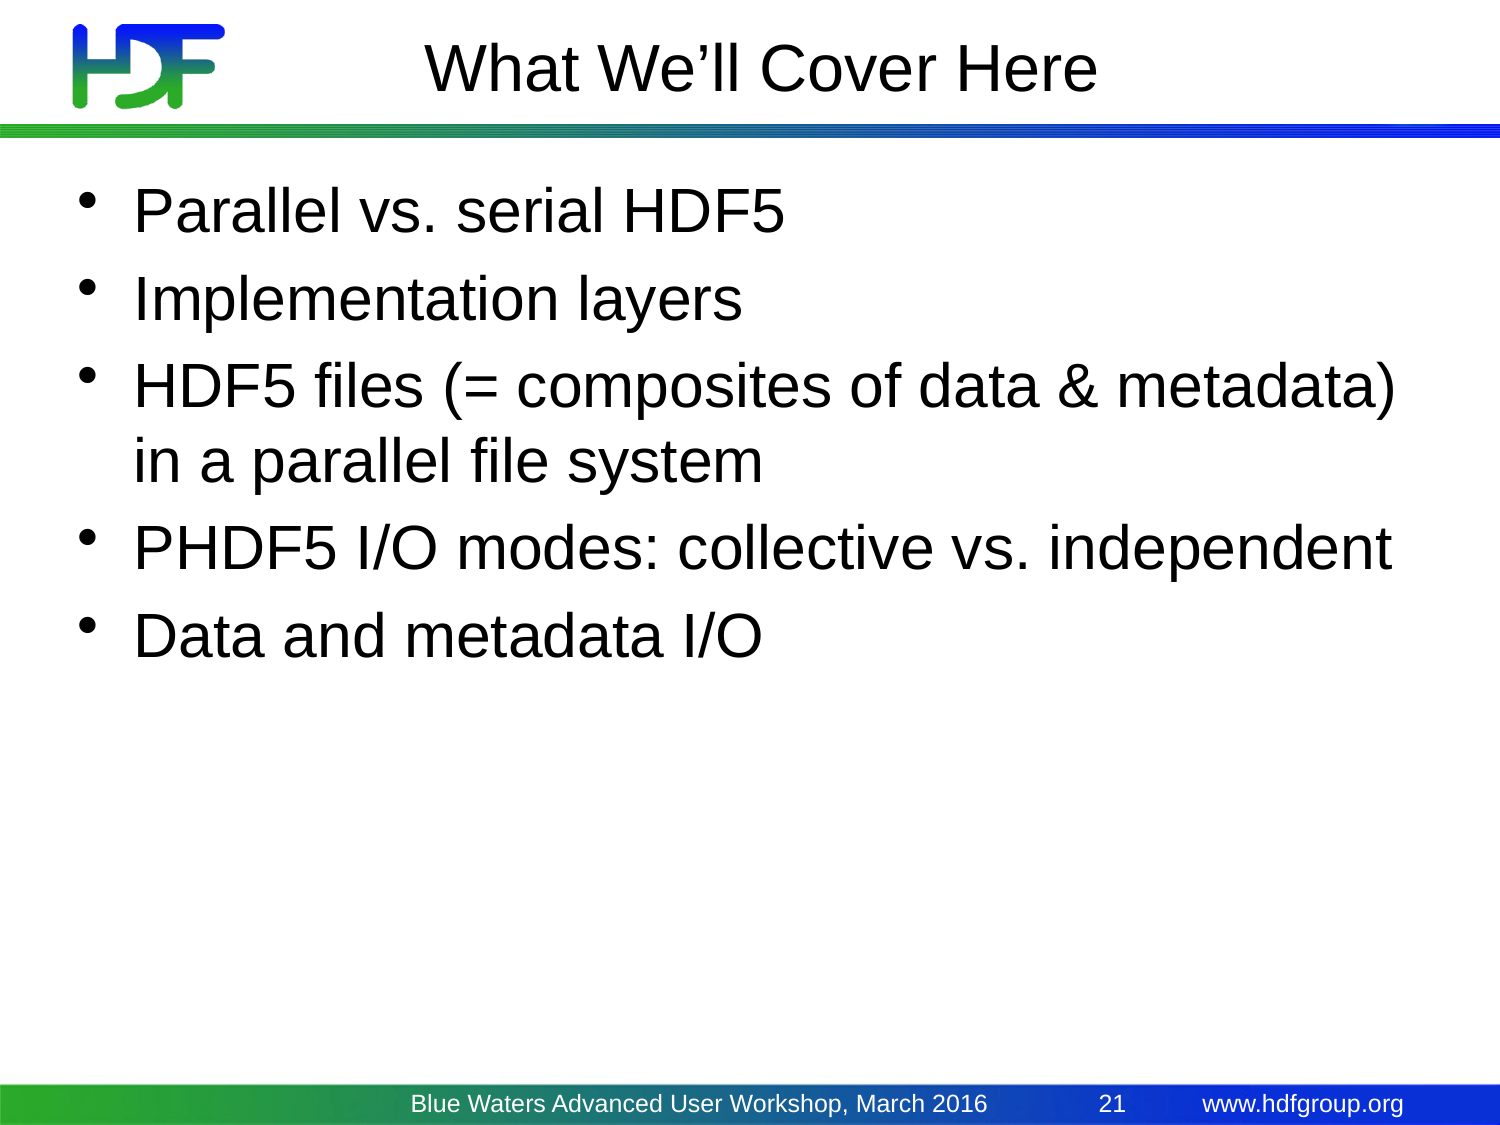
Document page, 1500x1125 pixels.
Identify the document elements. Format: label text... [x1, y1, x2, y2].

list Parallel vs. serial HDF5 Implementation layers HDF5 files (= composites of data & metadata) in a parallel file system PHDF5 I/O modes: collective vs. independent Data and metadata I/O [62, 162, 1450, 1063]
title What We’ll Cover Here [187, 24, 1338, 113]
picture [0, 0, 1500, 1125]
slide_number 21 [1049, 1087, 1176, 1125]
footer Blue Waters Advanced User Workshop, March 2016 [374, 1087, 1026, 1125]
